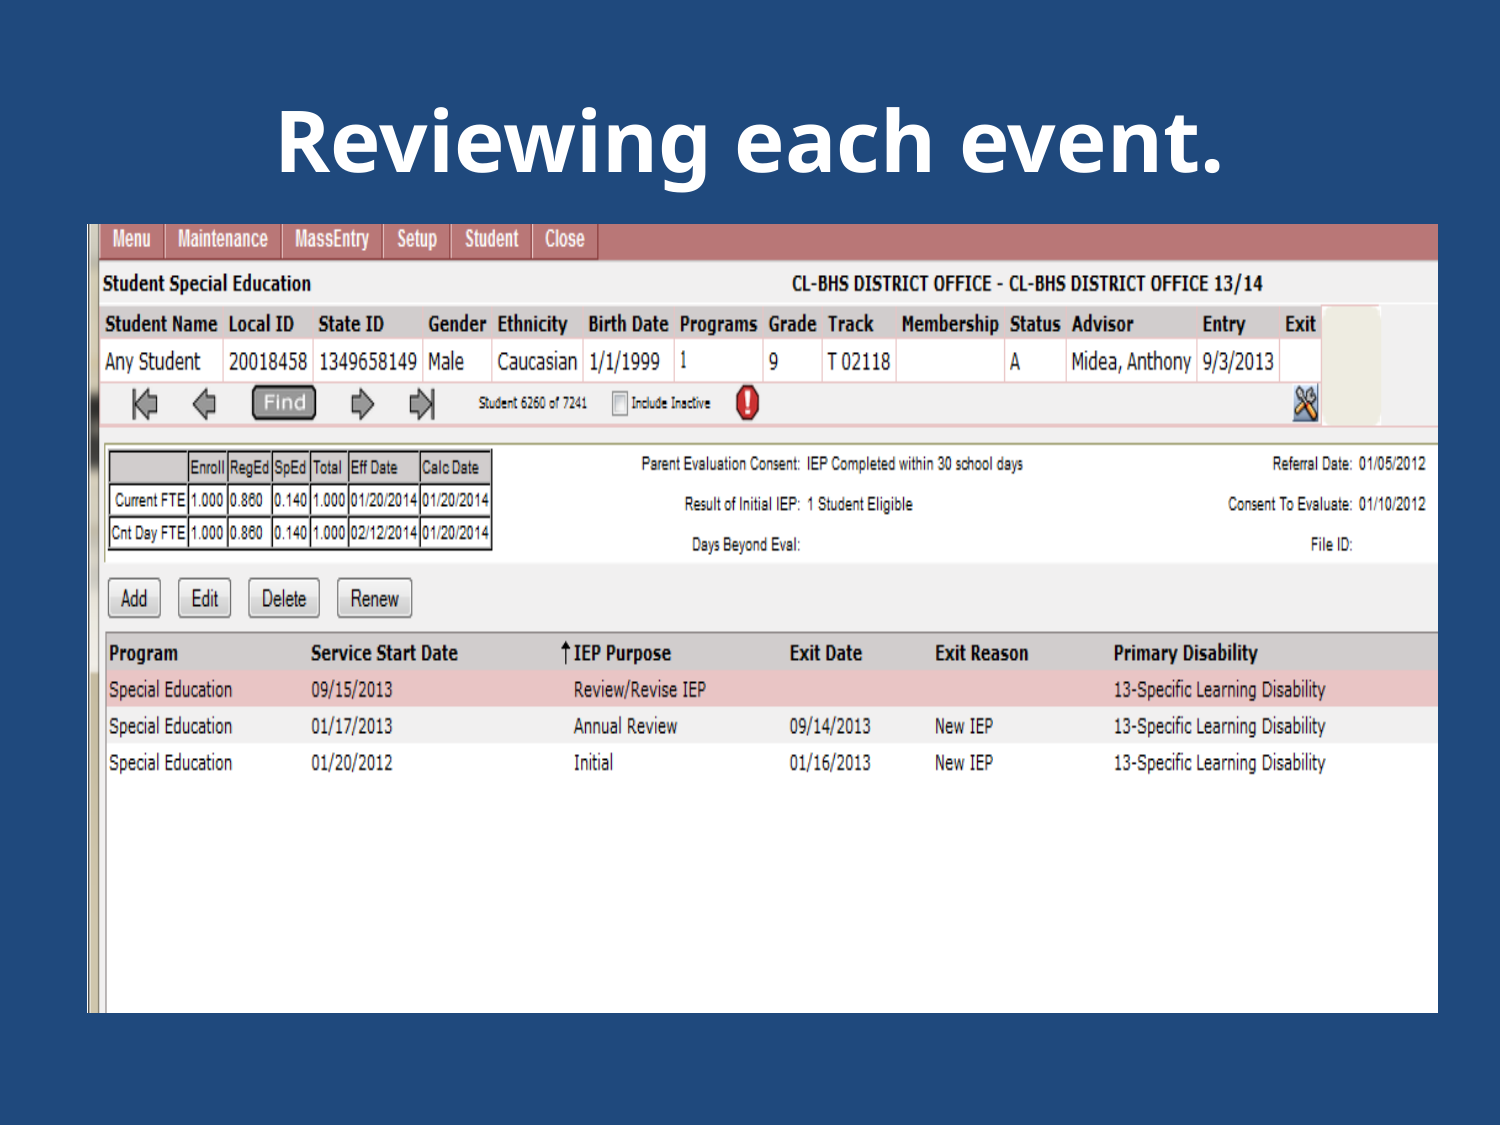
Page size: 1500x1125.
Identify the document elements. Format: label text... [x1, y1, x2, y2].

title Reviewing each event. [75, 45, 1425, 233]
picture [87, 224, 1438, 1013]
